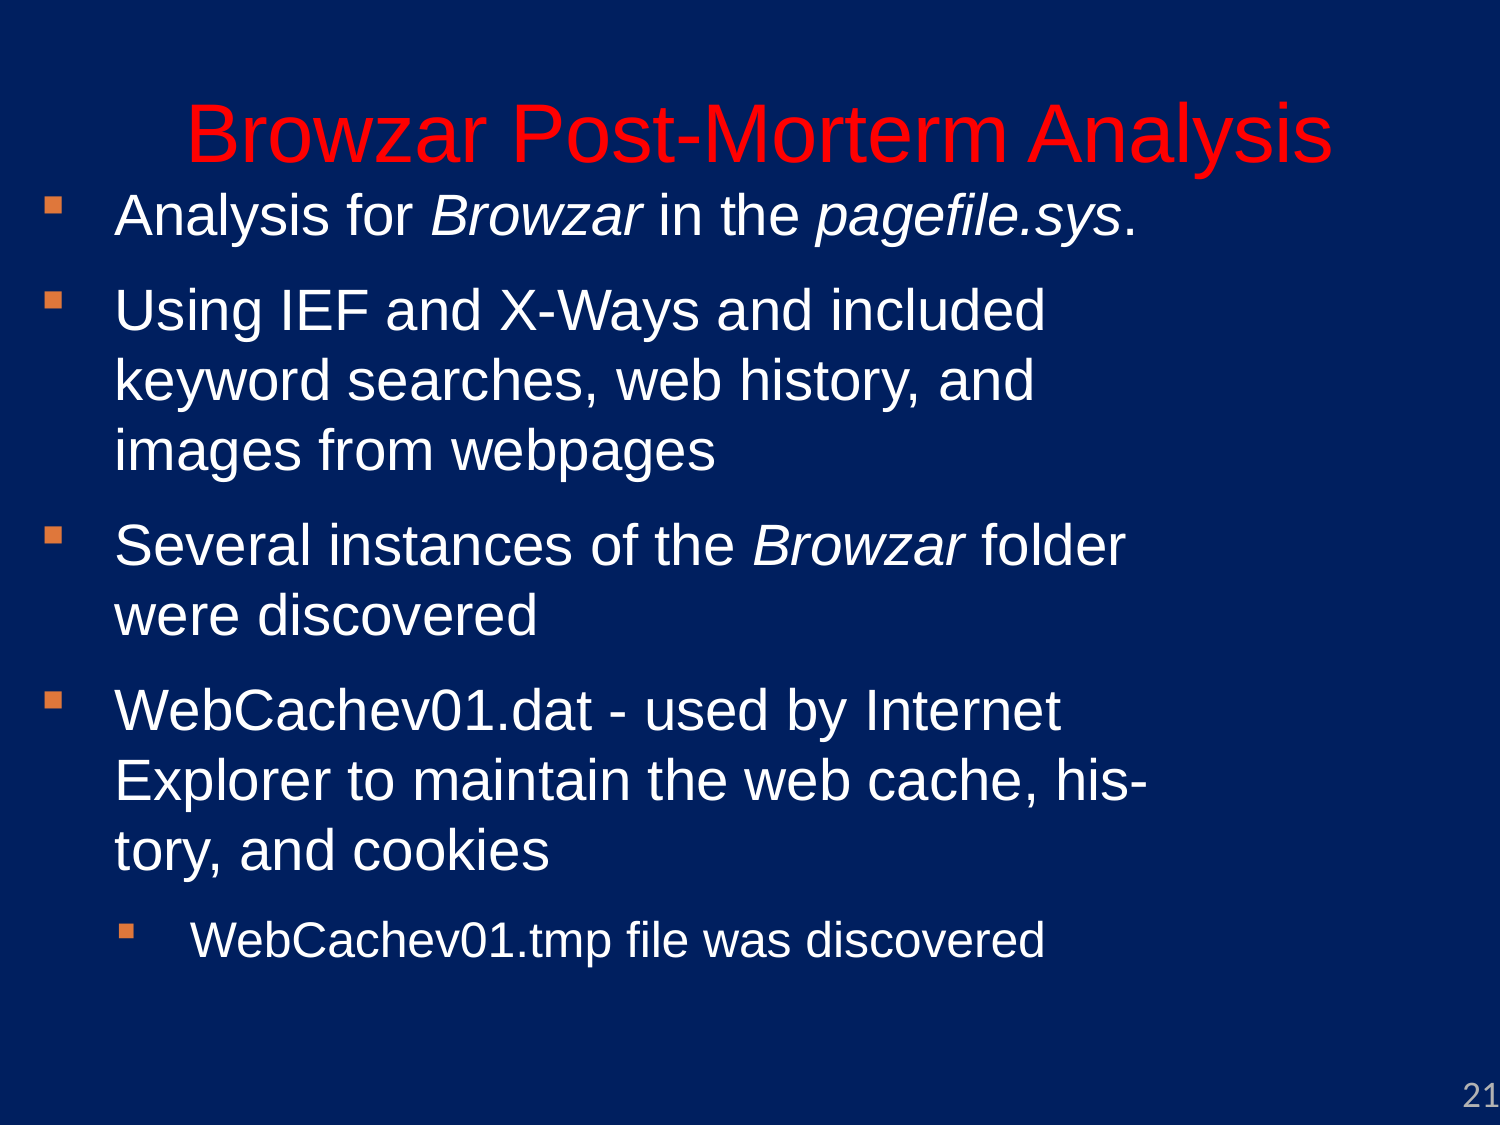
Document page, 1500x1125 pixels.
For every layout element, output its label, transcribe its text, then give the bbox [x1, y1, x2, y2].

text_box Analysis for Browzar in the pagefile.sys. Using IEF and X-Ways and included keyword searches, web history, and images from webpages Several instances of the Browzar folder were discovered WebCachev01.dat - used by Internet Explorer to maintain the web cache, his-tory, and cookies WebCachev01.tmp file was discovered [37, 177, 1226, 968]
title Browzar Post-Morterm Analysis [44, 53, 1456, 267]
slide_number 21 [1437, 1069, 1500, 1125]
